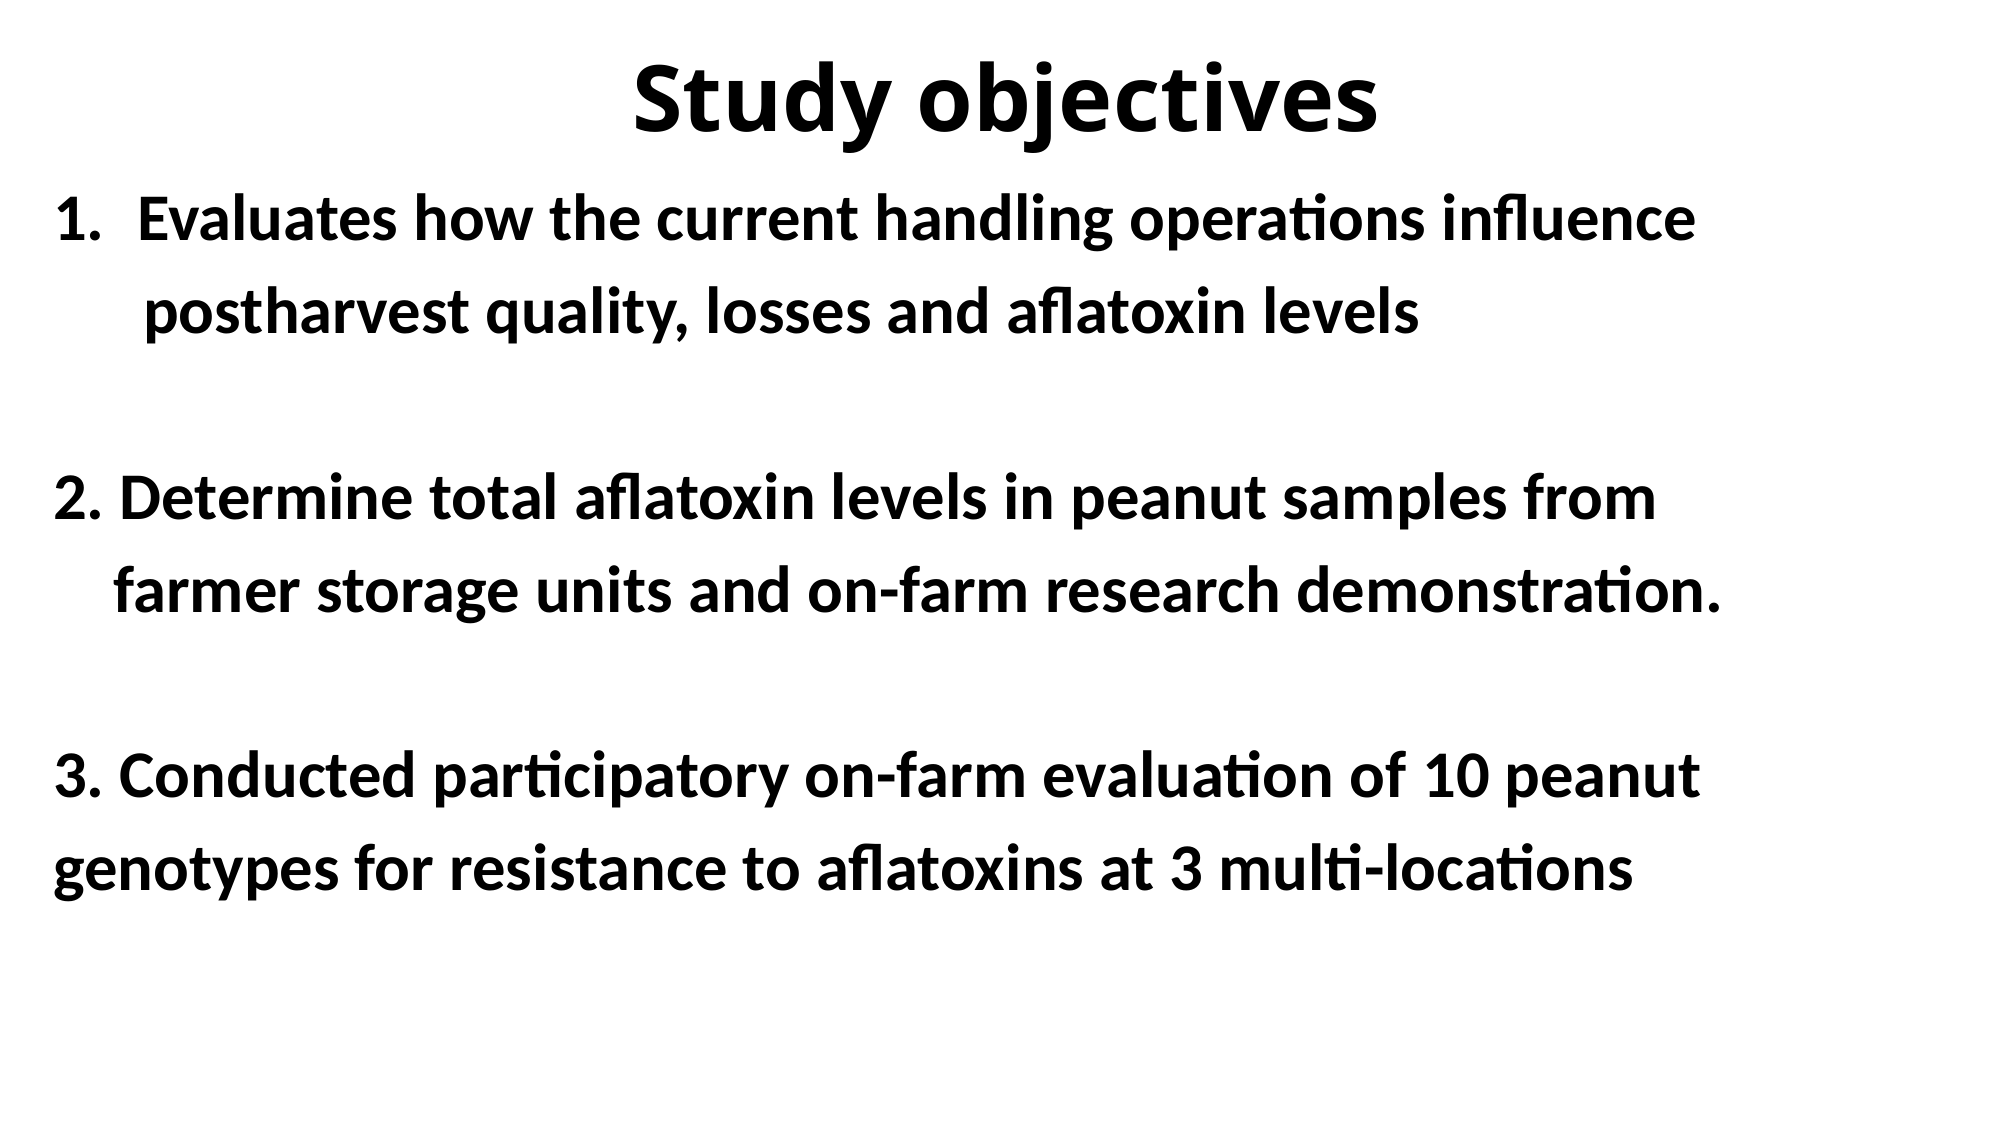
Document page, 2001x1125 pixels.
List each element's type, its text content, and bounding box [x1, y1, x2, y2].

list Evaluates how the current handling operations influence postharvest quality, losses and aflatoxin levels 2. Determine total aflatoxin levels in peanut samples from farmer storage units and on-farm research demonstration. 3. Conducted participatory on-farm evaluation of 10 peanut genotypes for resistance to aflatoxins at 3 multi-locations [38, 175, 1955, 1074]
title Study objectives [143, 28, 1869, 175]
